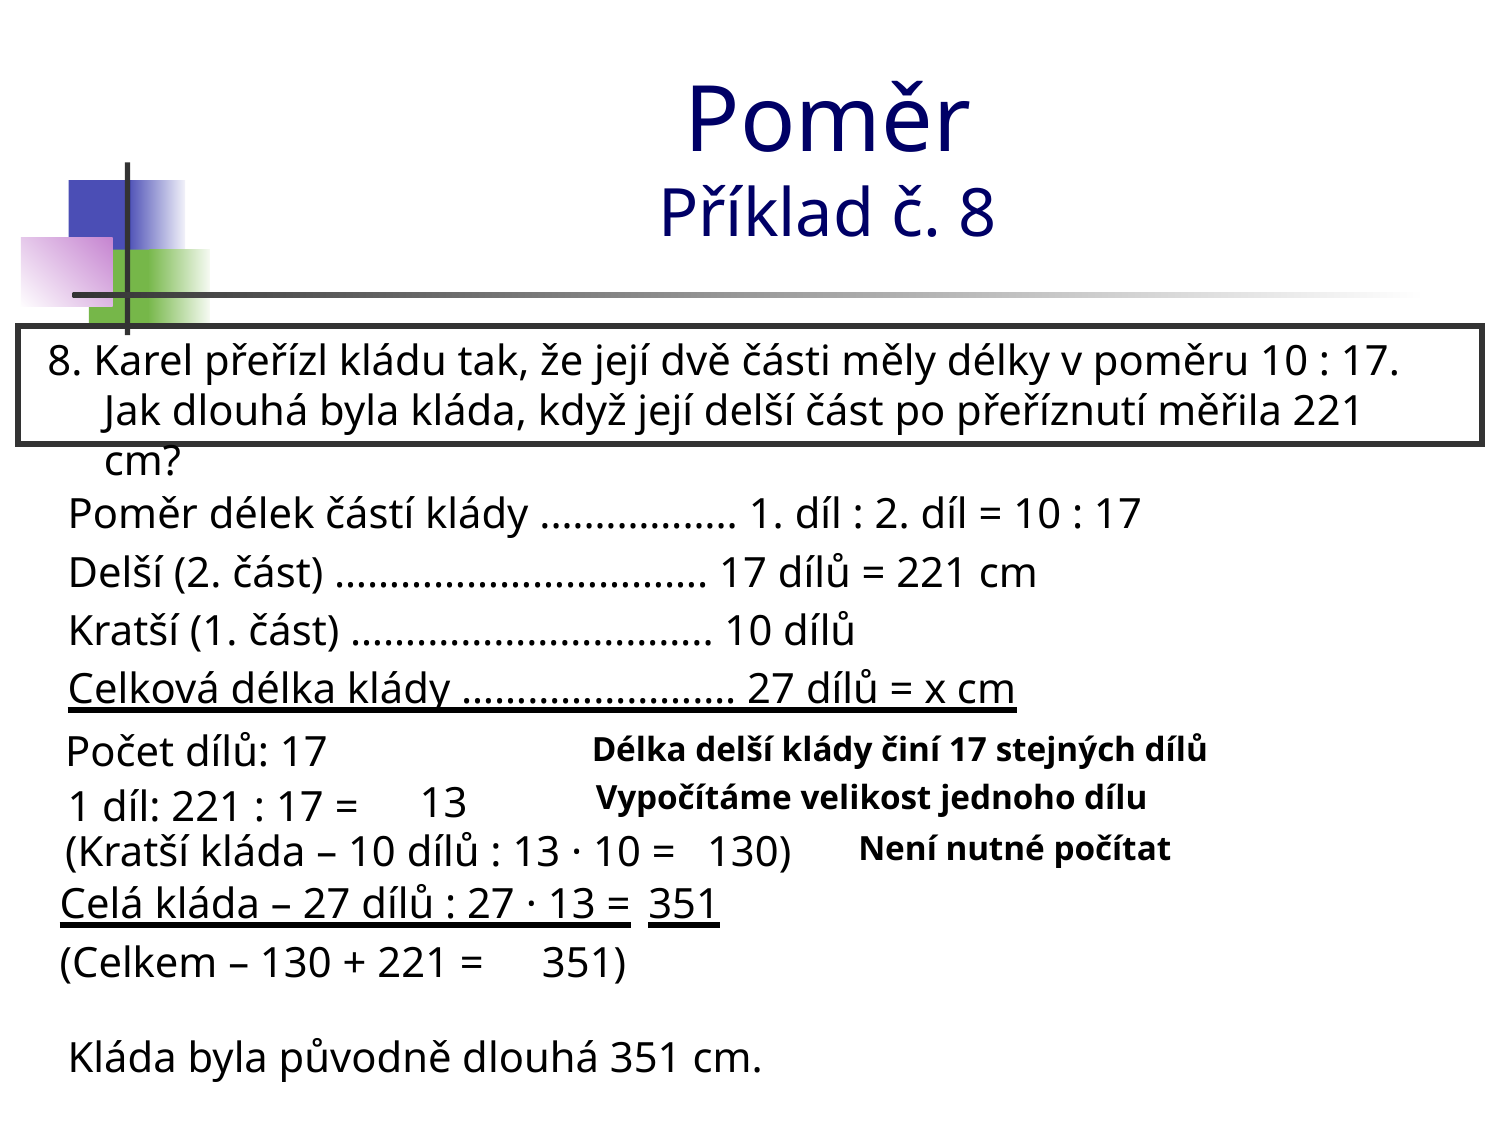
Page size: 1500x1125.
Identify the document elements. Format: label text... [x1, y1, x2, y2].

text_box Není nutné počítat [828, 819, 1244, 897]
title Poměr Příklad č. 8 [188, 34, 1468, 276]
text_box 351 [618, 869, 804, 946]
text_box Celá kláda – 27 dílů : 27 · 13 = [29, 869, 618, 928]
text_box Kláda byla původně dlouhá 351 cm. [37, 1022, 1100, 1100]
text_box Poměr délek částí klády .…………….. 1. díl : 2. díl = 10 : 17 Delší (2. část) ……………………………. 17 dílů = 221 cm Kratší (1. část) …….…………………….. 10 dílů Celková délka klády ……………………. 27 dílů = x cm [37, 479, 1500, 718]
text_box (Kratší kláda – 10 dílů : 13 · 10 = [35, 817, 677, 869]
text_box 130) [677, 817, 863, 894]
text_box Délka delší klády činí 17 stejných dílů [561, 720, 1447, 797]
text_box Počet dílů: 17 [35, 717, 526, 794]
list 8. Karel přeřízl kládu tak, že její dvě části měly délky v poměru 10 : 17. Jak dlouhá byla kláda, když její delší část po přeříznutí měřila 221 cm? [17, 326, 1483, 445]
text_box 13 [389, 768, 520, 817]
text_box 1 díl: 221 : 17 = [37, 772, 389, 817]
text_box 351) [511, 928, 678, 1006]
text_box (Celkem – 130 + 221 = [29, 928, 511, 1006]
text_box Vypočítáme velikost jednoho dílu [565, 768, 1451, 846]
